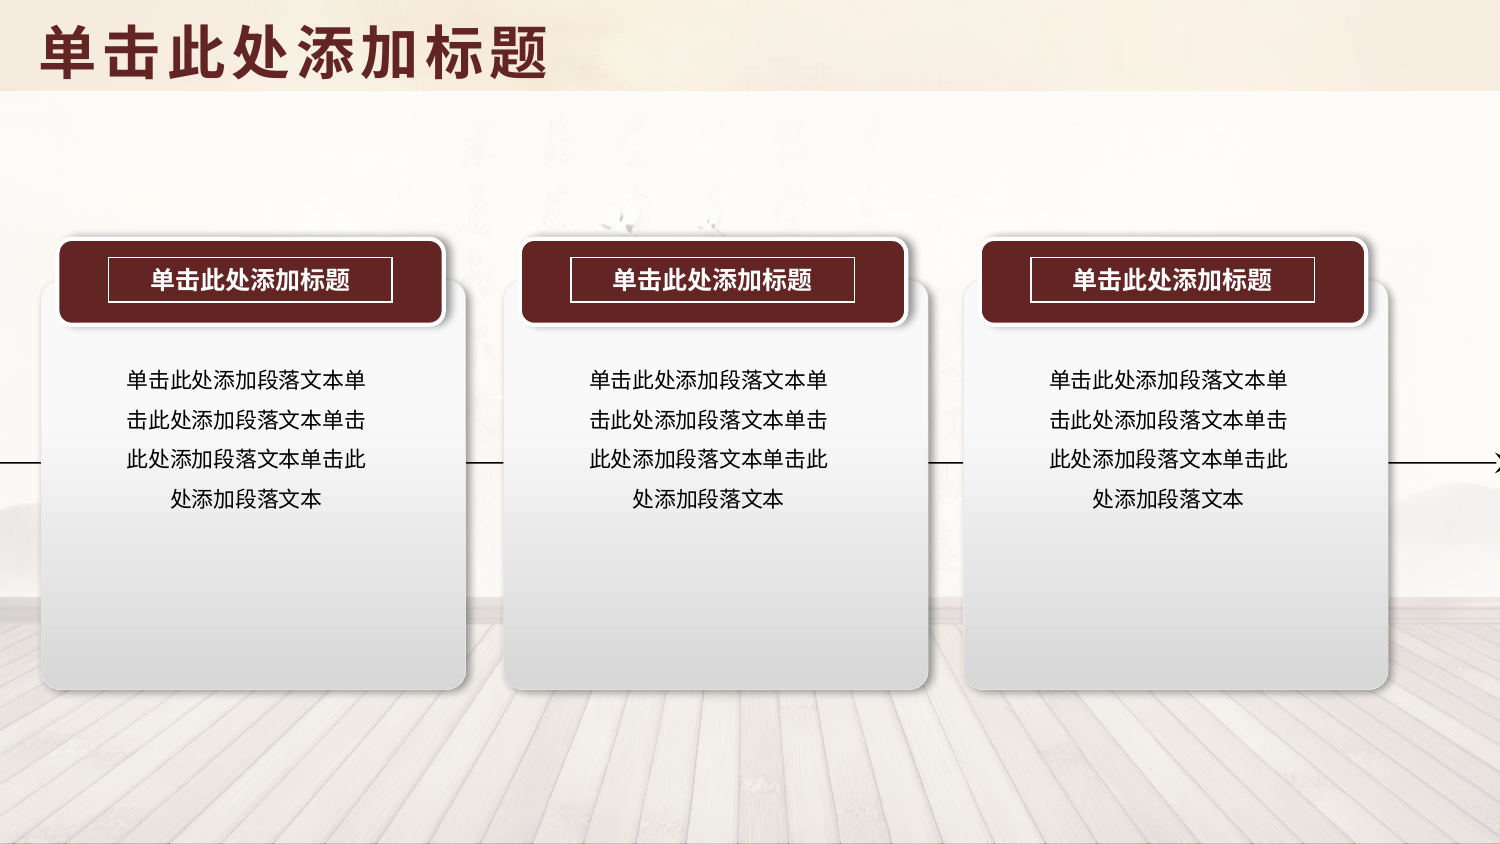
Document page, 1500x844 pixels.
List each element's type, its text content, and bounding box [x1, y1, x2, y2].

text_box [503, 279, 929, 690]
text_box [40, 279, 466, 690]
picture [0, 0, 1500, 91]
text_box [979, 238, 1367, 326]
text_box [1494, 466, 1500, 474]
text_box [519, 238, 907, 326]
text_box 单击此处添加标题 [23, 8, 564, 94]
text_box [1494, 452, 1500, 459]
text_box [57, 238, 445, 326]
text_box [963, 279, 1389, 690]
